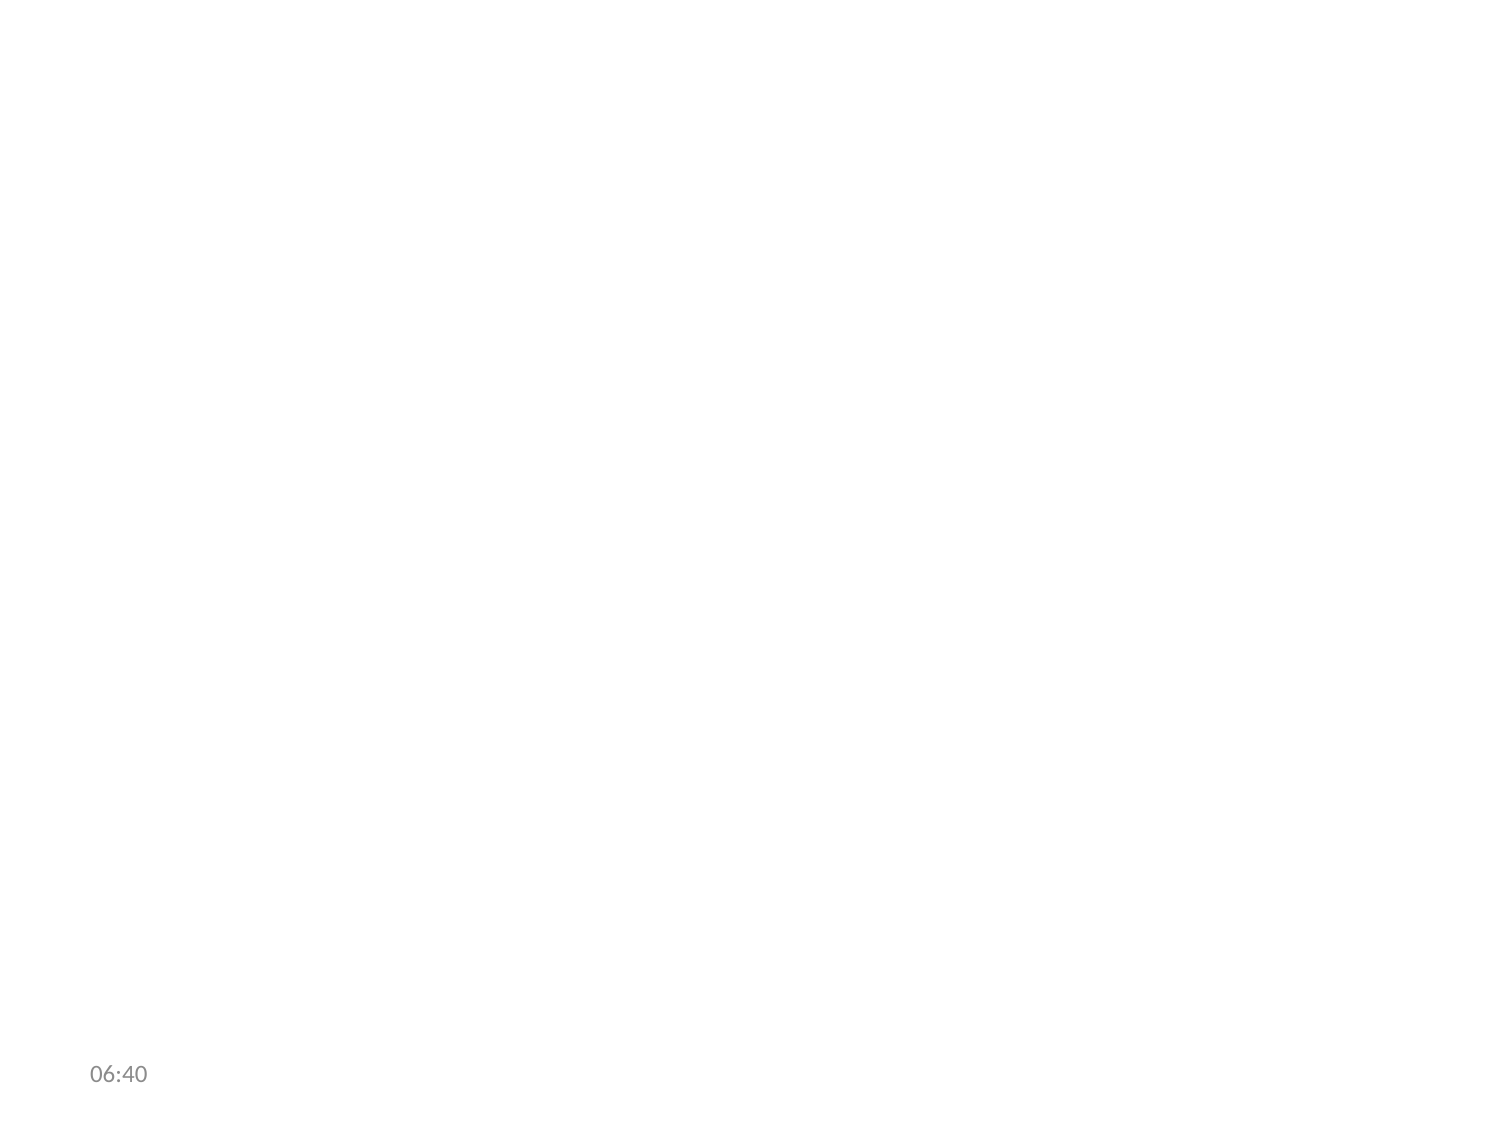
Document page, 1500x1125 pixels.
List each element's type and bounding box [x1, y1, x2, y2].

slide_number [75, 1042, 425, 1103]
